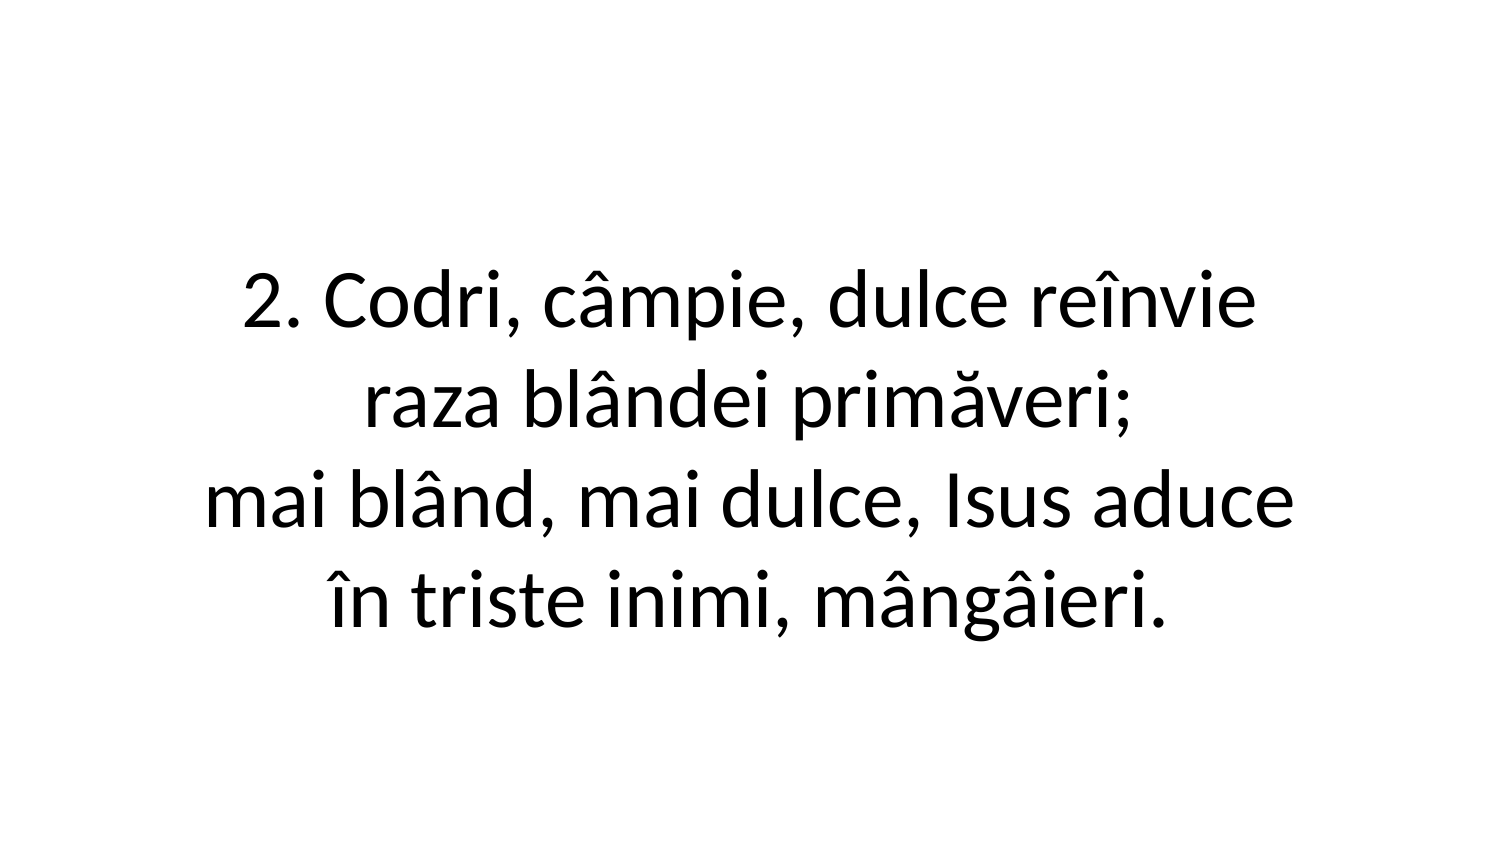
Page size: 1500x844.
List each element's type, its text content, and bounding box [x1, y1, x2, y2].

text_box 2. Codri, câmpie, dulce reînvie raza blândei primăveri; mai blând, mai dulce, Isus aduce în triste inimi, mângâieri. [188, 192, 1312, 652]
